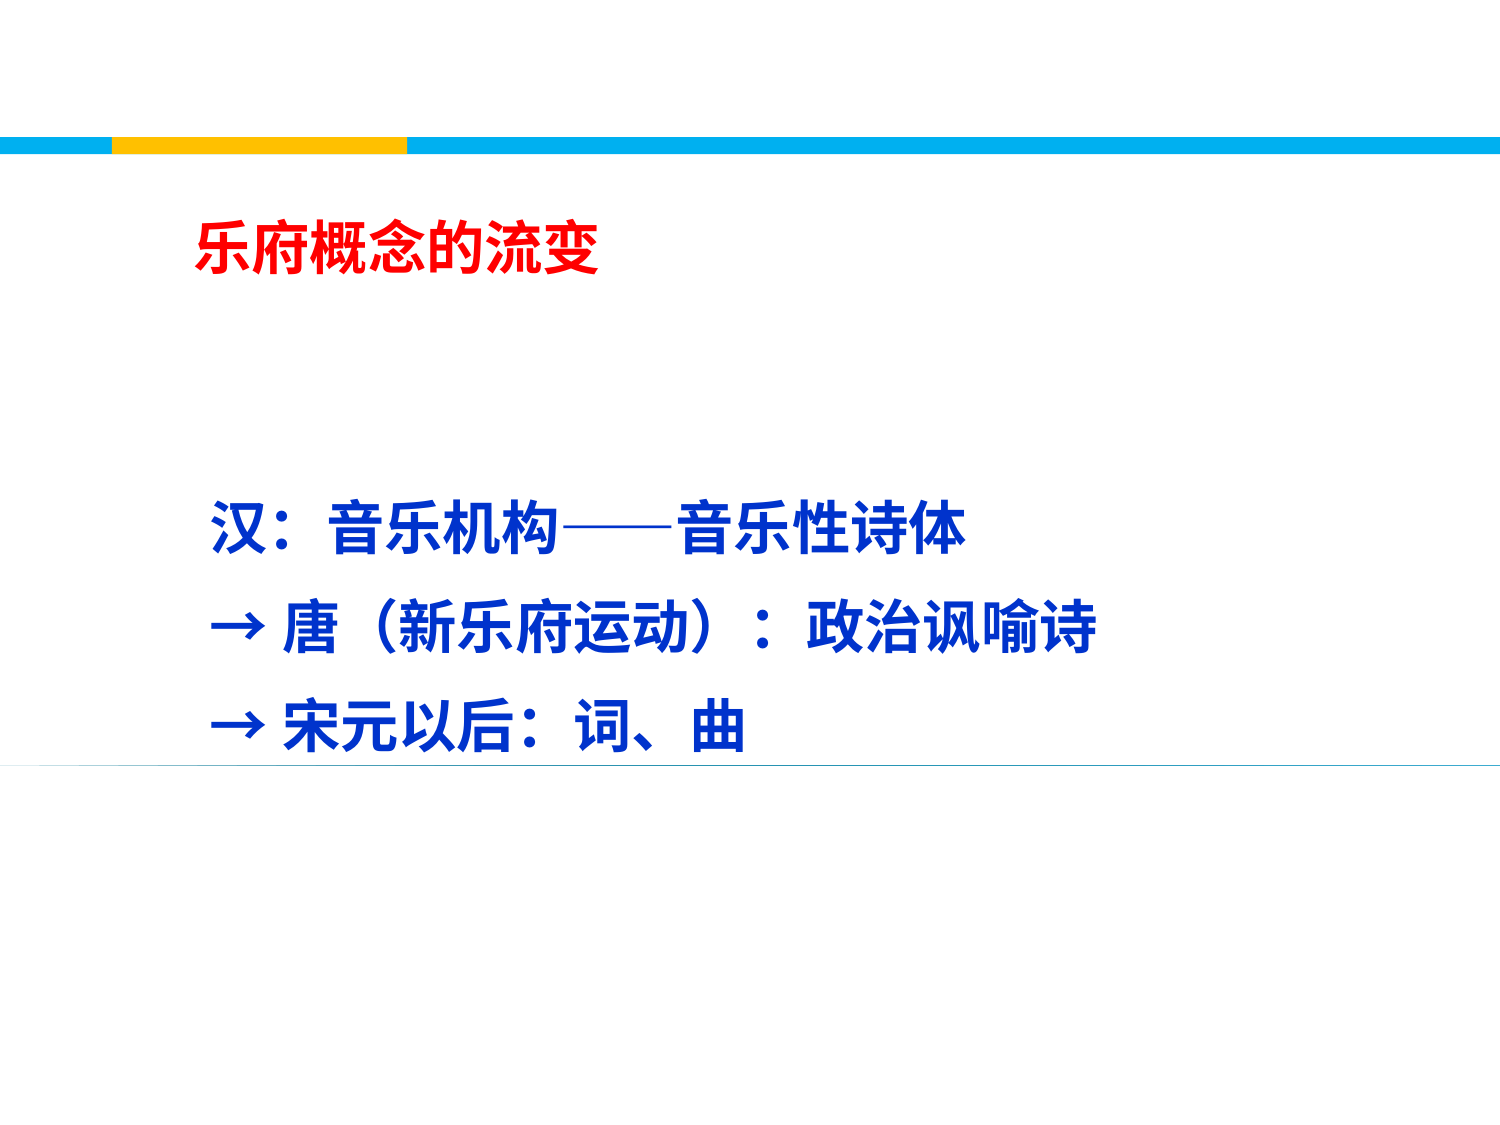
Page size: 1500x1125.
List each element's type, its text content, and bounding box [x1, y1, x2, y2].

text_box [408, 137, 1500, 155]
text_box [111, 137, 408, 155]
text_box [0, 137, 111, 155]
text_box 乐府概念的流变 [111, 203, 829, 289]
text_box 汉：音乐机构——音乐性诗体 →唐（新乐府运动）：政治讽喻诗 →宋元以后：词、曲 [195, 483, 1305, 767]
